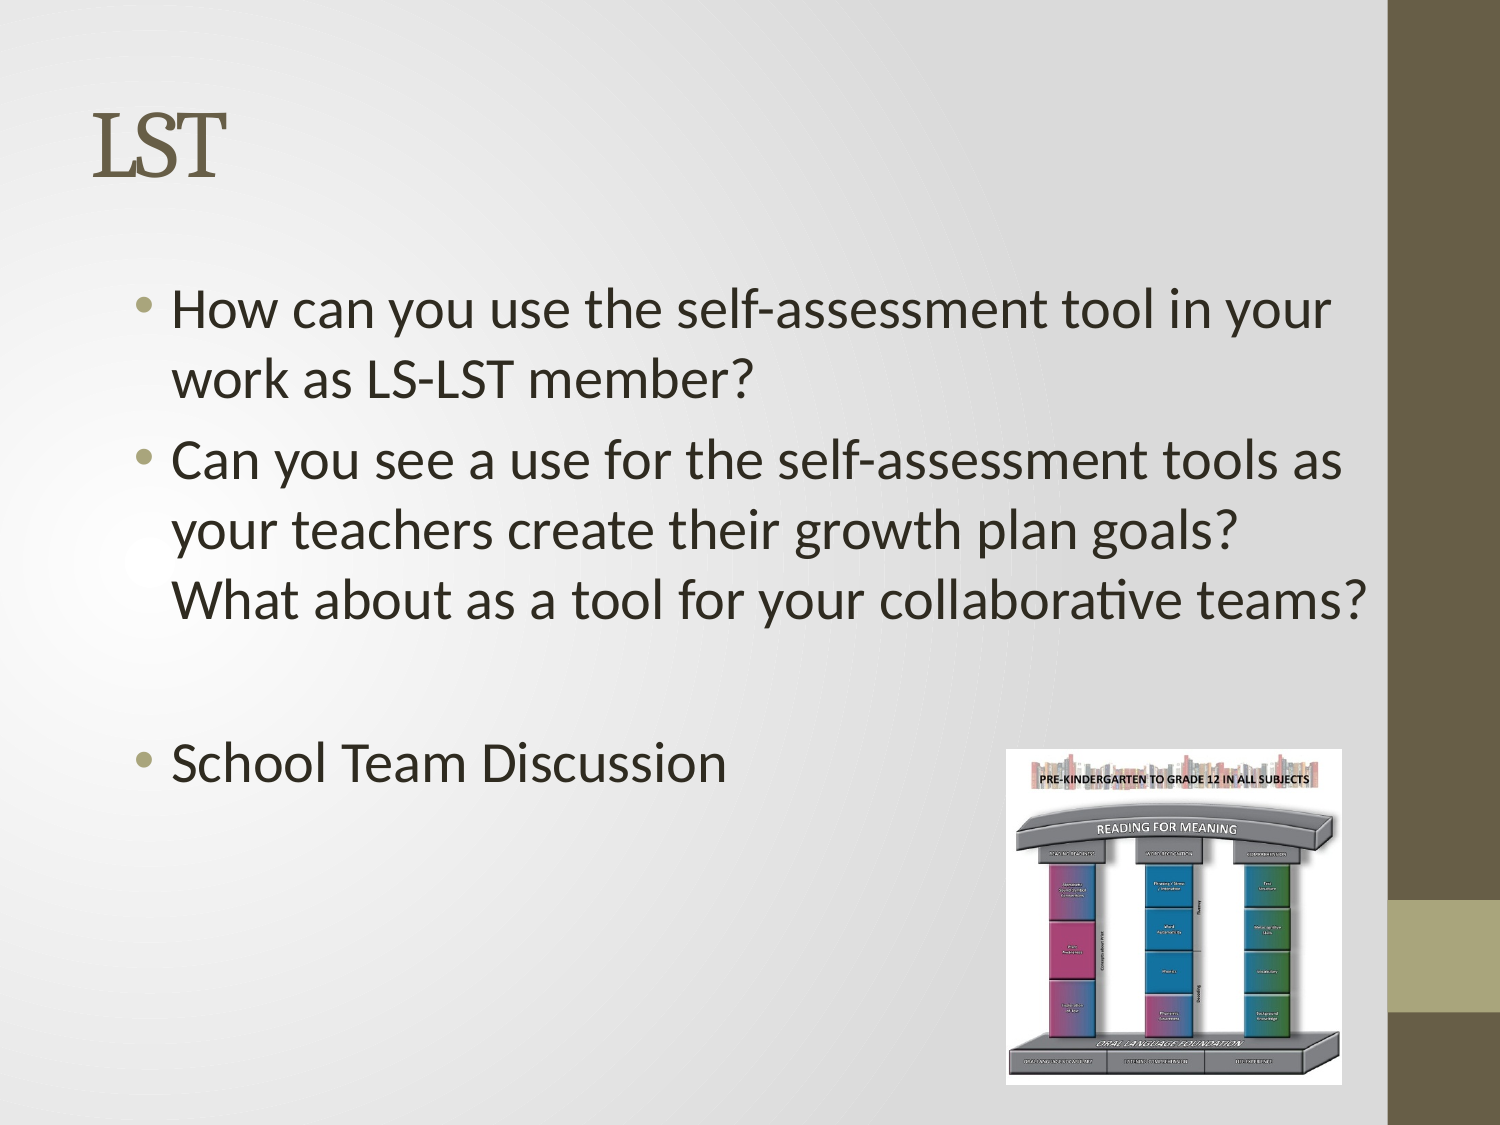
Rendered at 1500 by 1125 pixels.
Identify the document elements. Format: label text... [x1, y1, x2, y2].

picture [1006, 749, 1343, 1086]
title LST [75, 45, 1325, 233]
list How can you use the self-assessment tool in your work as LS-LST member? Can you see a use for the self-assessment tools as your teachers create their growth plan goals? What about as a tool for your collaborative teams? School Team Discussion [99, 262, 1400, 938]
